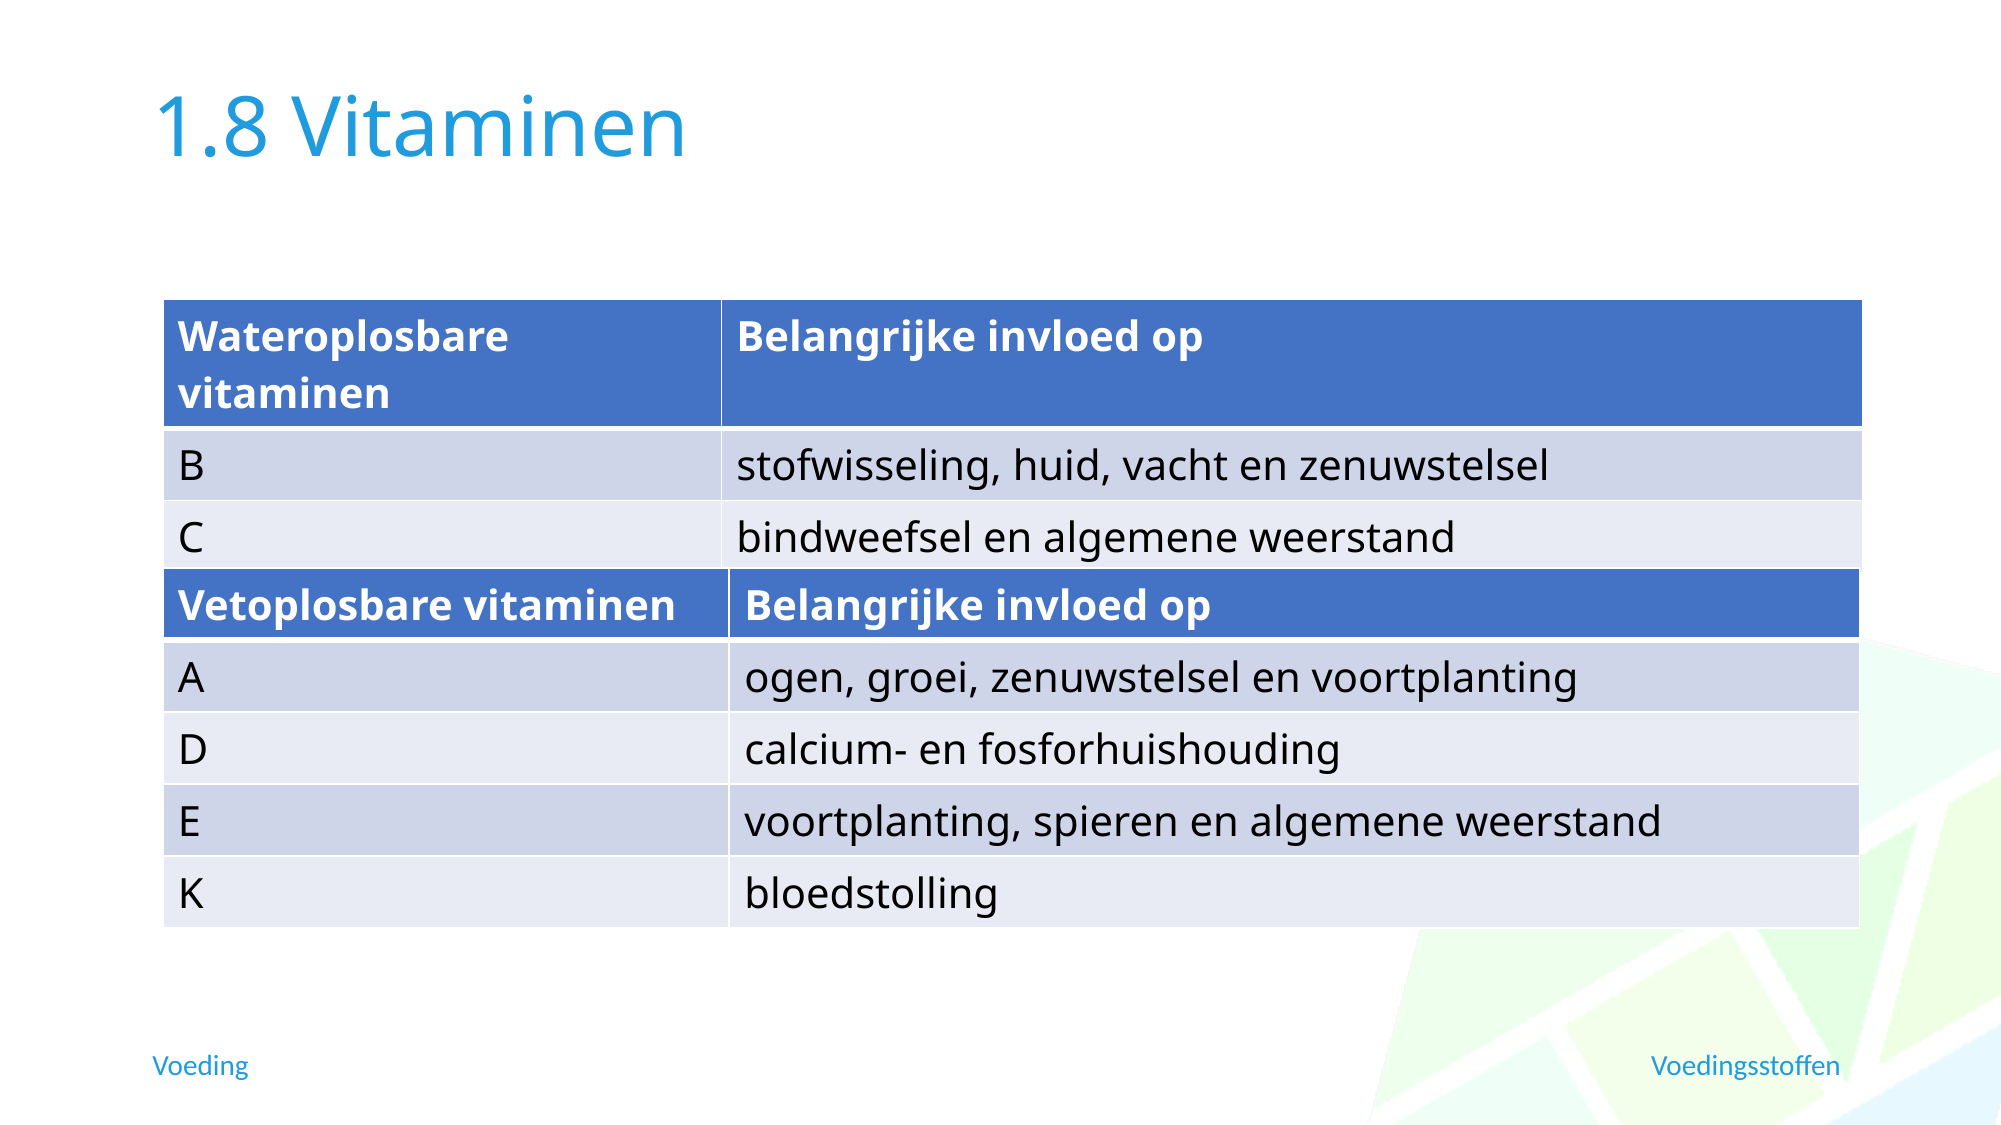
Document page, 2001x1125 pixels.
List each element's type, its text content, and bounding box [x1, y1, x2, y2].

list Voedingsstoffen [1412, 1042, 1863, 1103]
table_header Belangrijke invloed op [722, 300, 1862, 426]
table_cell D [164, 713, 728, 783]
table_header Belangrijke invloed op [730, 569, 1859, 637]
table_cell C [164, 501, 721, 567]
table_cell voortplanting, spieren en algemene weerstand [730, 785, 1859, 855]
table_cell A [164, 643, 728, 711]
table_cell E [164, 785, 728, 855]
list Voeding [137, 1042, 588, 1103]
table_cell bloedstolling [730, 857, 1859, 927]
table_cell bindweefsel en algemene weerstand [722, 501, 1862, 572]
table_cell stofwisseling, huid, vacht en zenuwstelsel [722, 431, 1862, 500]
table_cell ogen, groei, zenuwstelsel en voortplanting [730, 643, 1859, 711]
table_cell B [164, 431, 721, 500]
table_cell calcium- en fosforhuishouding [730, 713, 1859, 783]
table_cell K [164, 857, 728, 927]
table_header Vetoplosbare vitaminen [164, 569, 728, 637]
table_header Wateroplosbare vitaminen [164, 300, 721, 426]
title 1.8 Vitaminen [137, 59, 1863, 200]
